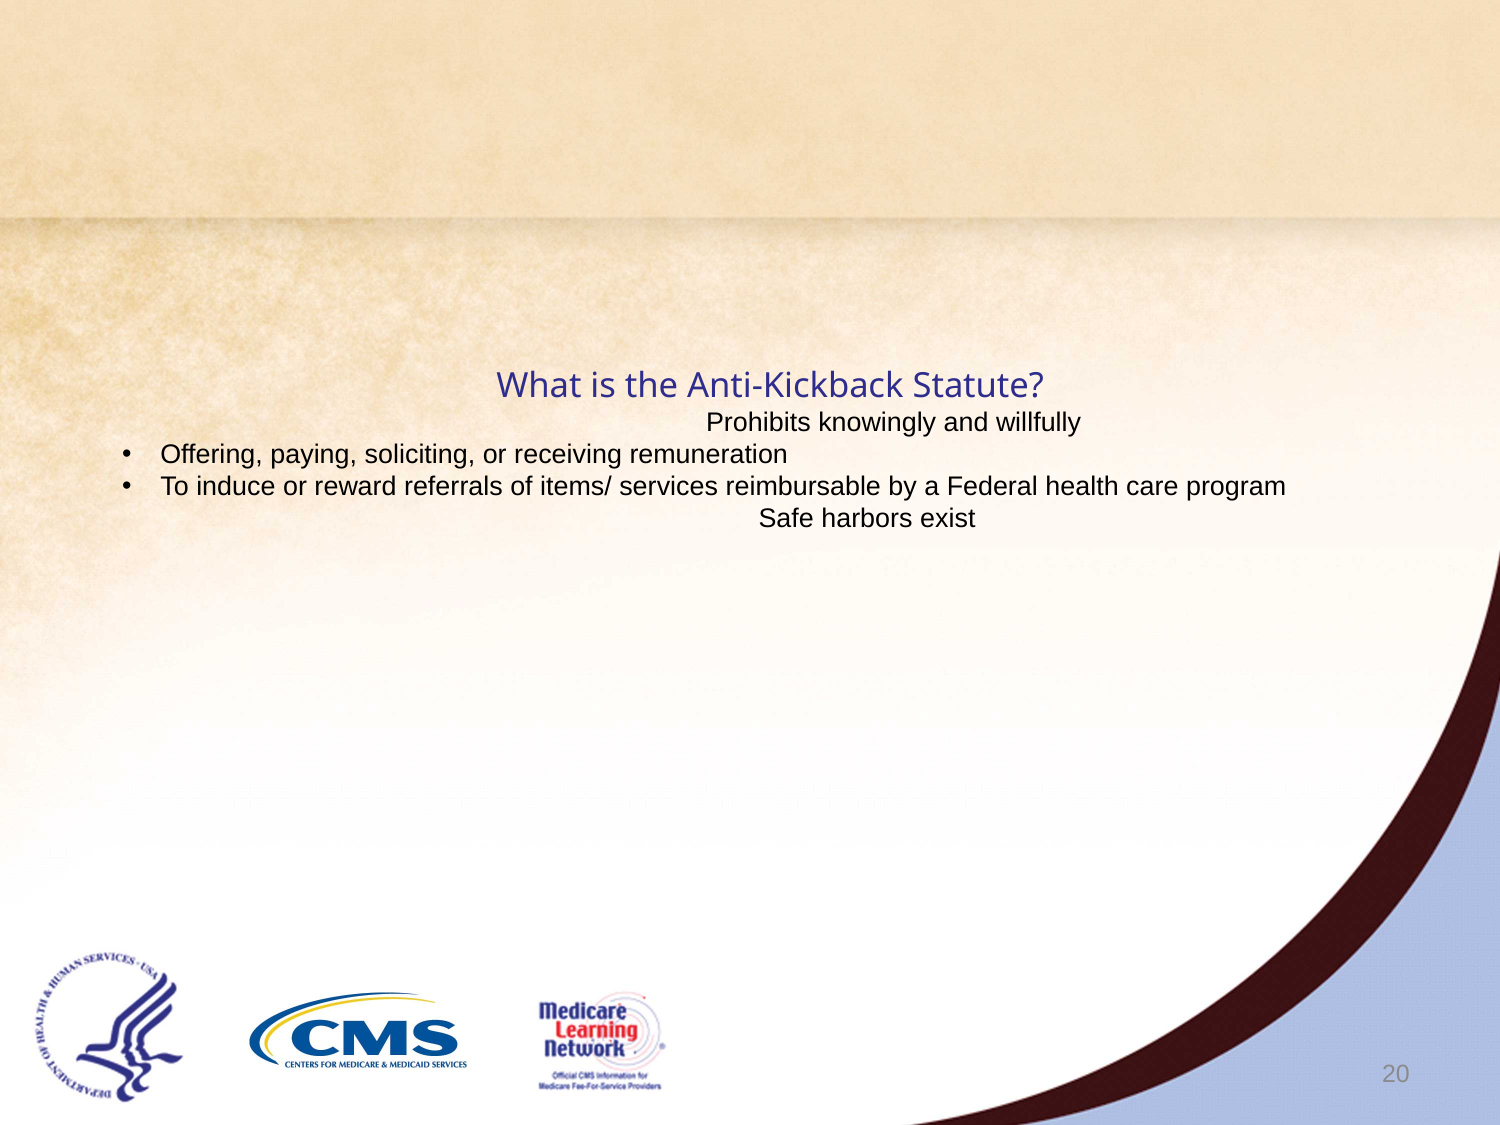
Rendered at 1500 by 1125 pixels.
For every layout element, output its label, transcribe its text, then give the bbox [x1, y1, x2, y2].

slide_number 20 [1074, 1042, 1425, 1103]
picture [0, 0, 1500, 1125]
title What is the Anti-Kickback Statute? Prohibits knowingly and willfully Offering, paying, soliciting, or receiving remuneration To induce or reward referrals of items/ services reimbursable by a Federal health care program Safe harbors exist [68, 355, 1472, 544]
